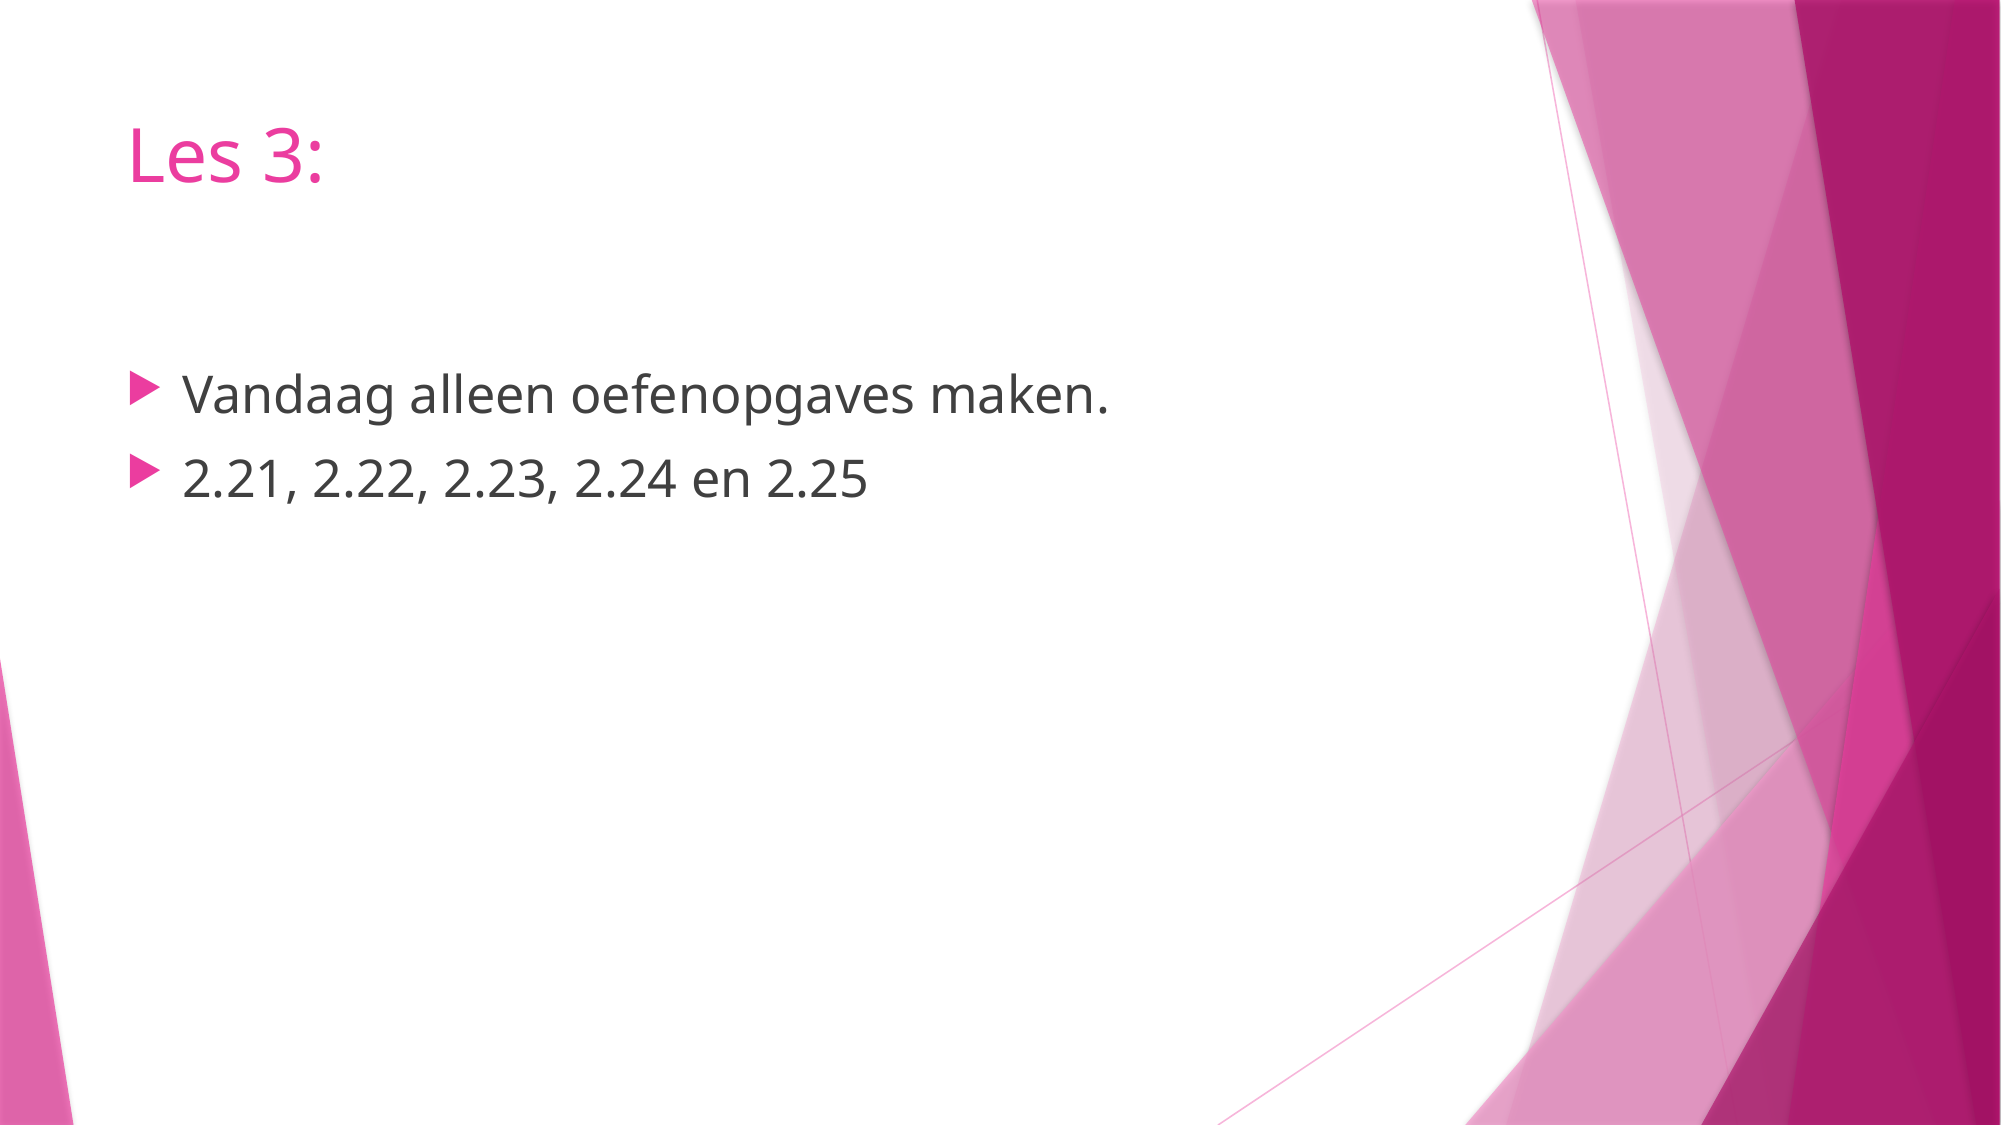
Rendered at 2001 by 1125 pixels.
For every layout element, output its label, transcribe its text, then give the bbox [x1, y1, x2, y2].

list Vandaag alleen oefenopgaves maken. 2.21, 2.22, 2.23, 2.24 en 2.25 [111, 354, 1522, 992]
title Les 3: [111, 99, 1522, 317]
